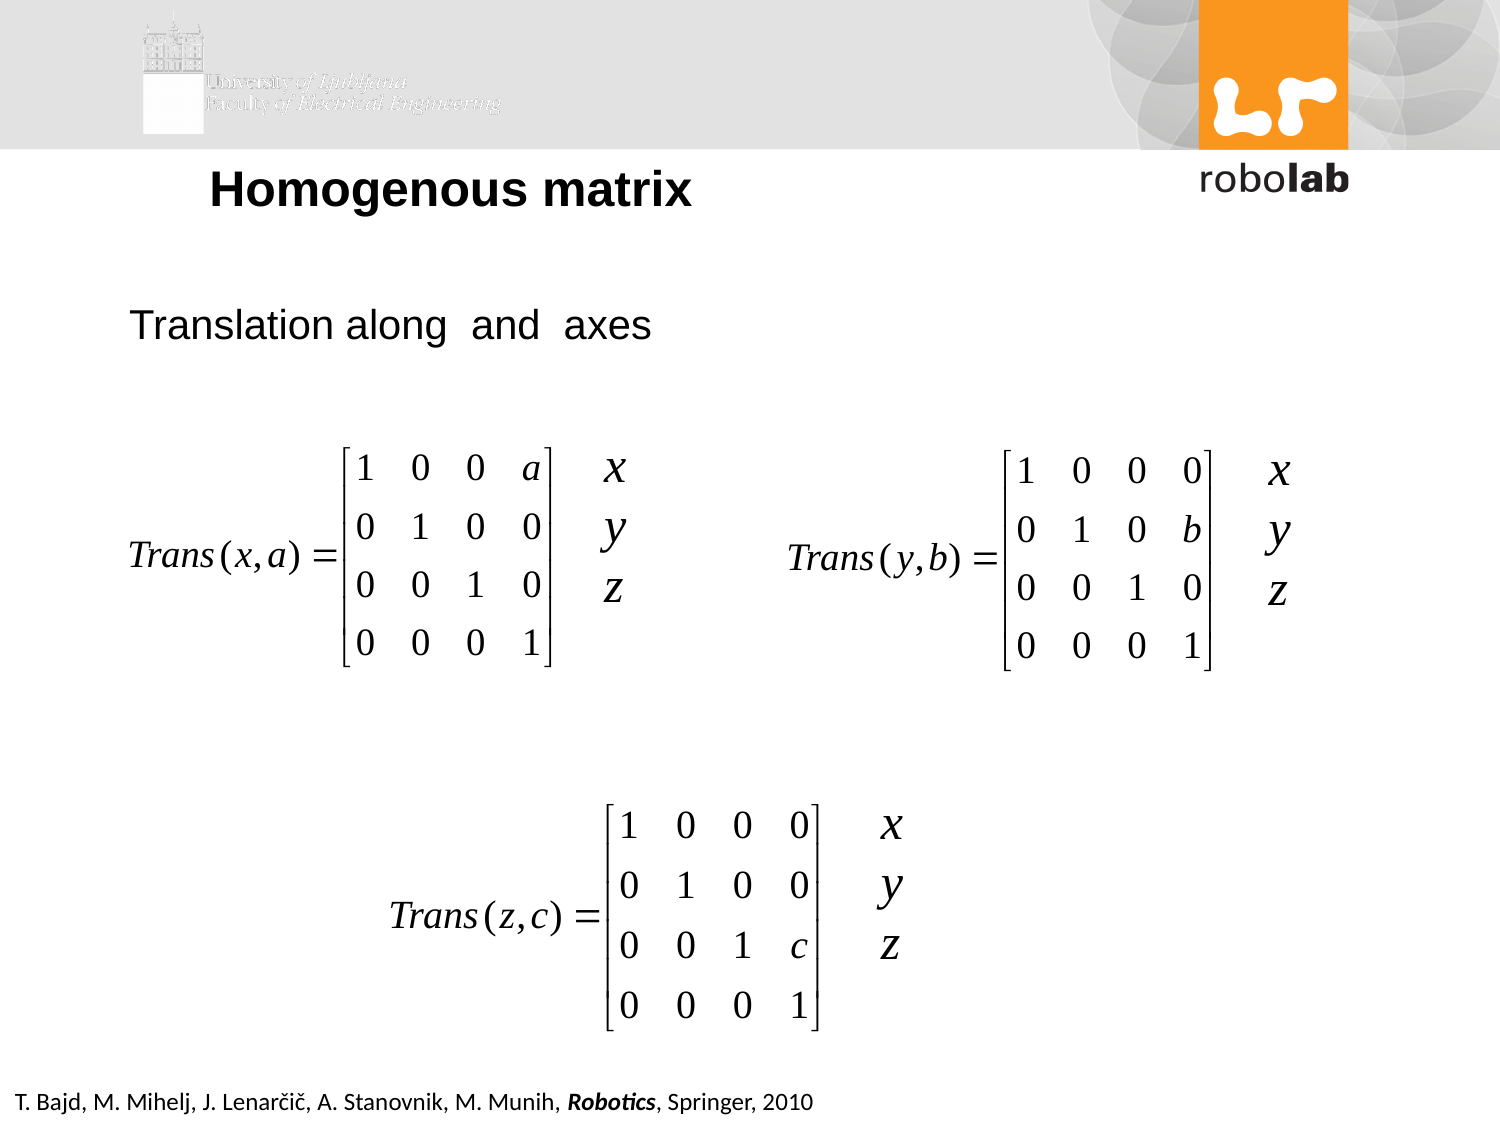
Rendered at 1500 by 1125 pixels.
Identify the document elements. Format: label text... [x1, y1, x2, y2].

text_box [384, 781, 919, 1039]
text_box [123, 424, 642, 675]
text_box Homogenous matrix [194, 148, 1062, 224]
picture [143, 10, 501, 134]
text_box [782, 427, 1307, 679]
picture [998, 0, 1500, 196]
